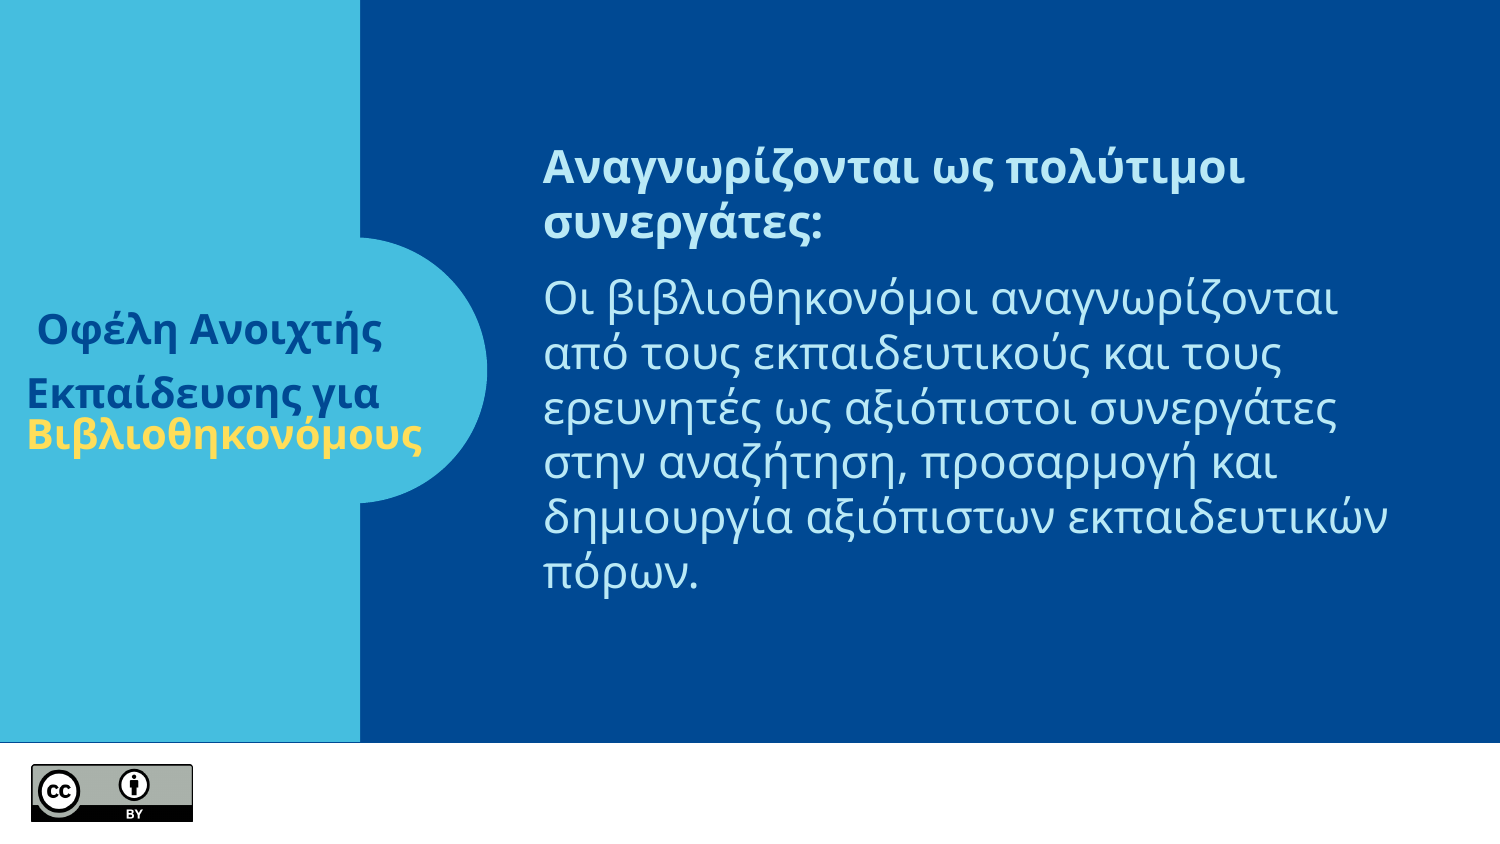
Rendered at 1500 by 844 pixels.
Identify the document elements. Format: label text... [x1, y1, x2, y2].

text_box [259, 237, 446, 274]
text_box Αναγνωρίζονται ως πολύτιμοι συνεργάτες: Οι βιβλιοθηκονόμοι αναγνωρίζονται από τους εκπαιδευτικούς και τους ερευνητές ως αξιόπιστοι συνεργάτες στην αναζήτηση, προσαρμογή και δημιουργία αξιόπιστων εκπαιδευτικών πόρων. [527, 122, 1417, 614]
text_box [0, 0, 361, 742]
text_box [0, 750, 1500, 844]
text_box Οφέλη Ανοιχτής Εκπαίδευσης για Βιβλιοθηκονόμους [10, 274, 488, 513]
picture [31, 764, 193, 822]
text_box [527, 121, 1443, 213]
